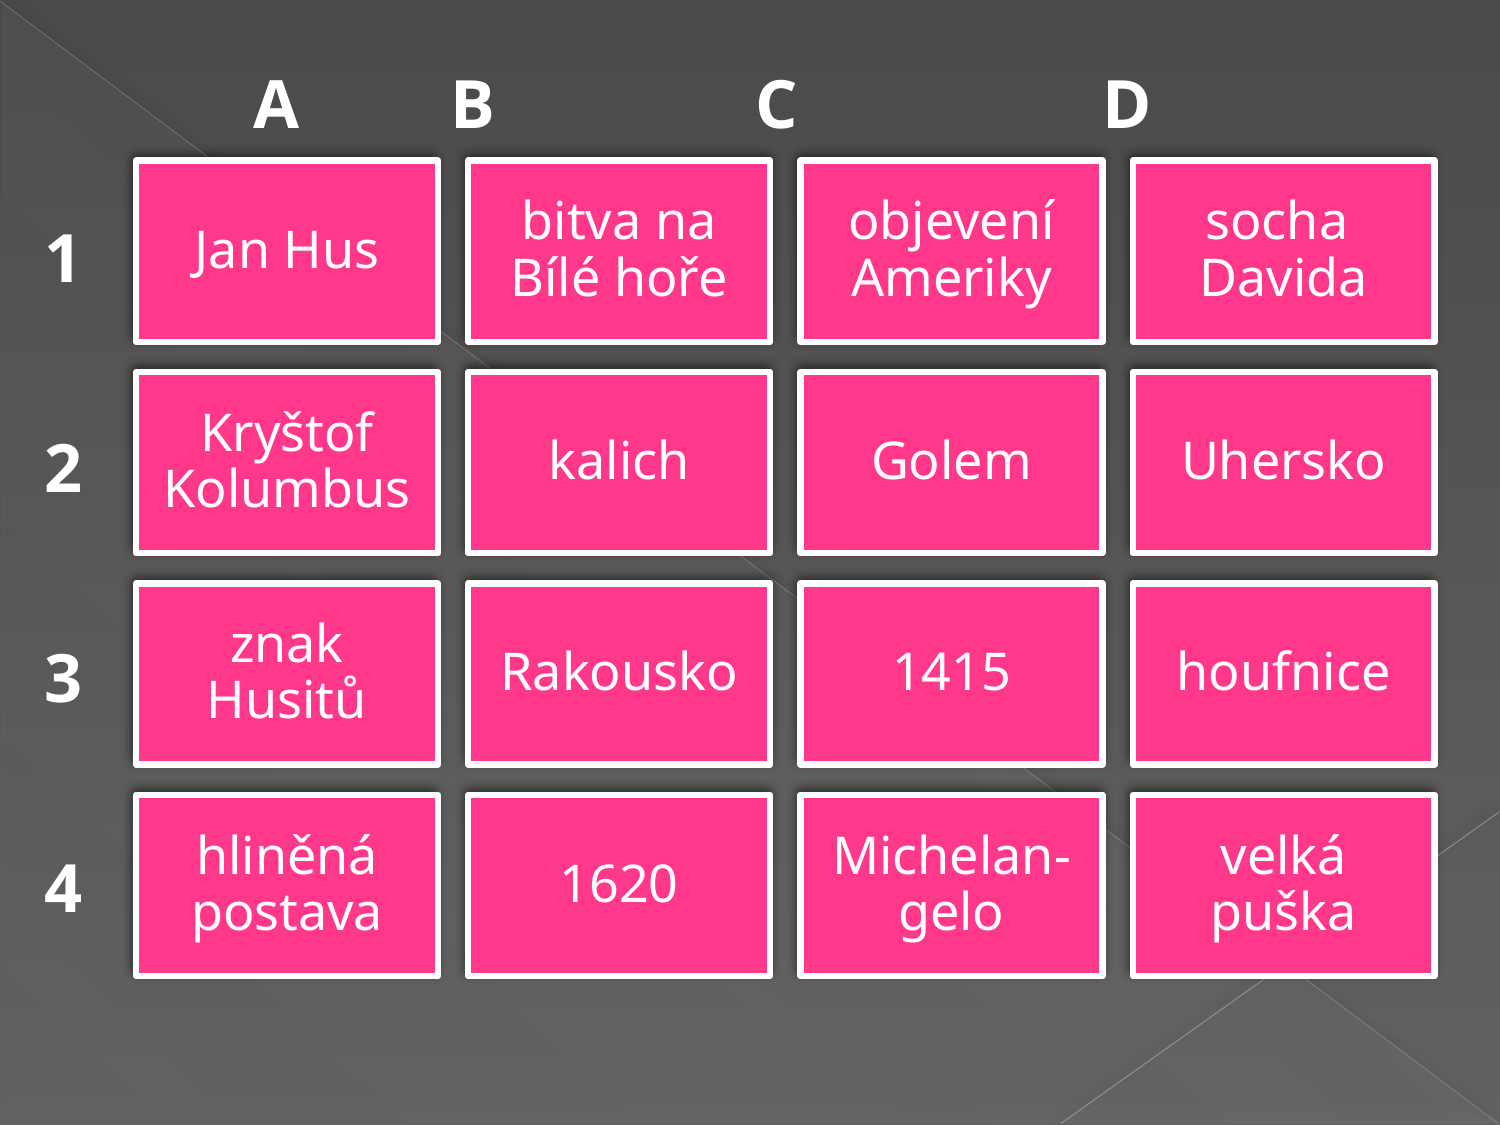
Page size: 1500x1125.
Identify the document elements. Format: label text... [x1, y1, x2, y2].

text_box 1 2 3 4 [29, 208, 124, 1113]
text_box A B C D [135, 54, 1471, 150]
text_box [135, 101, 1436, 1036]
